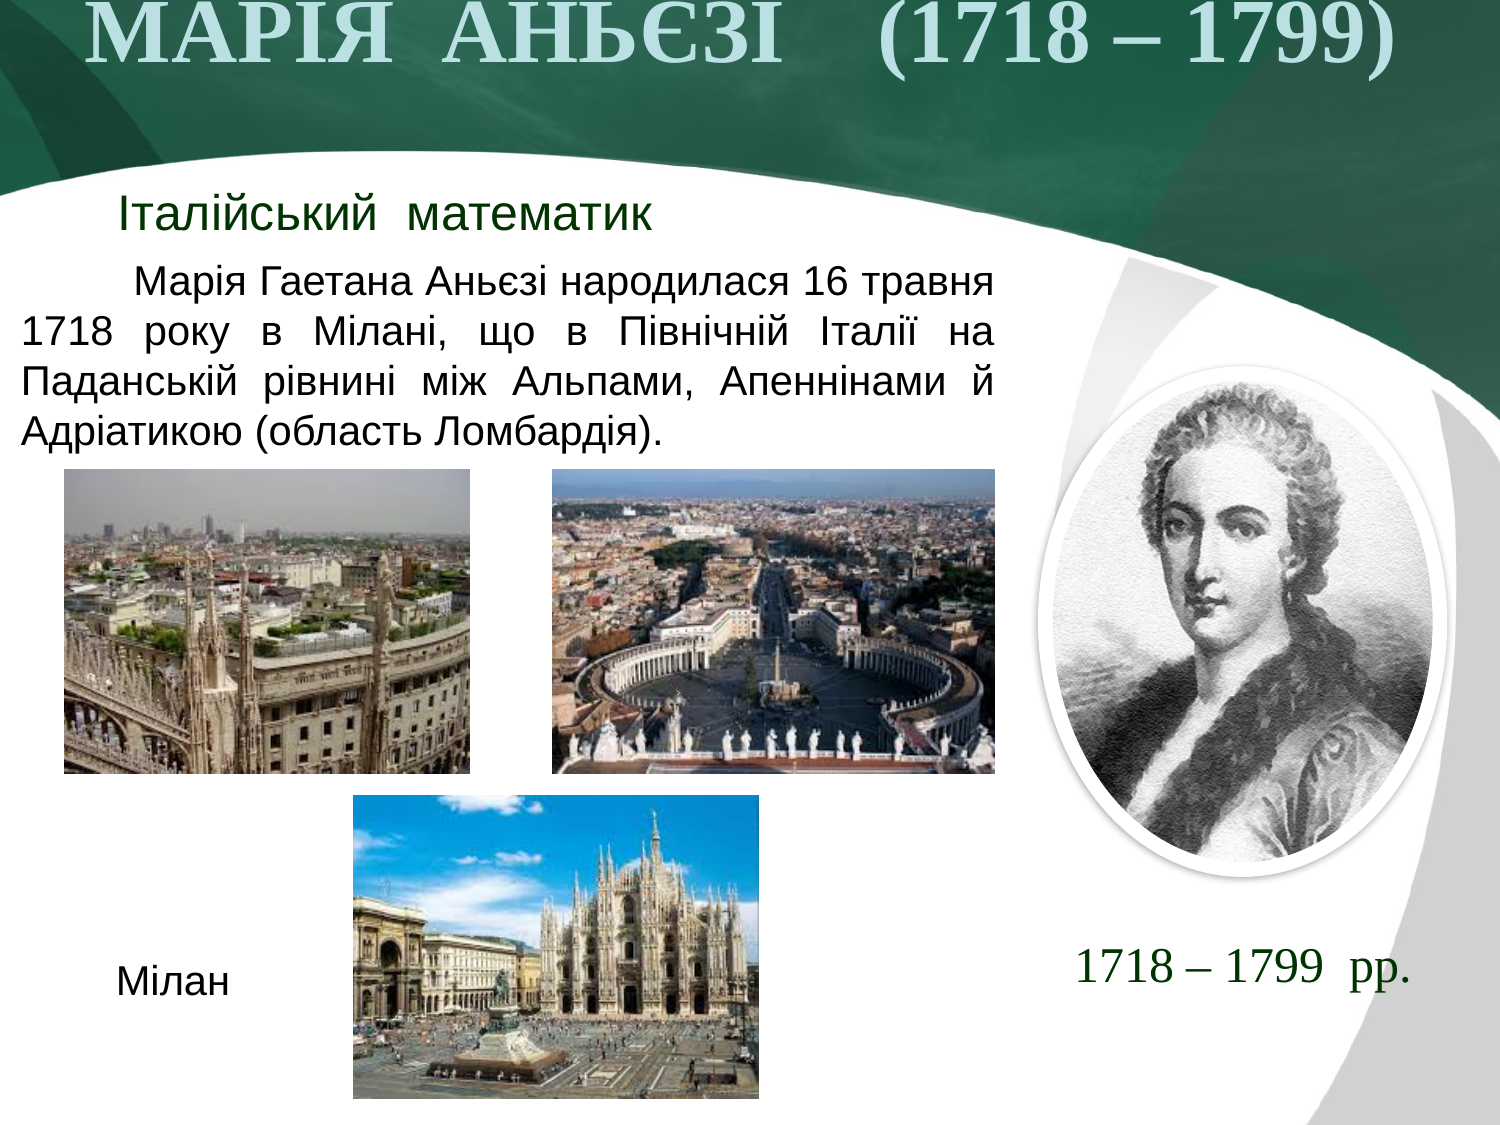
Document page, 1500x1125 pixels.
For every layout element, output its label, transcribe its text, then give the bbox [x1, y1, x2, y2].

text_box Мілан [101, 946, 246, 1012]
list Італійський математик [9, 172, 761, 246]
text_box 1718 – 1799 рр. [1009, 916, 1447, 1012]
picture [0, 0, 1500, 1125]
title МАРІЯ АНЬЄЗІ (1718 – 1799) [67, 0, 1417, 163]
text_box Марія Гаетана Аньєзі народилася 16 травня 1718 року в Мілані, що в Північній Італії на Пaданcькiй piвнинi мiж Альпами, Апеннінами й Адріатикою (область Ломбардія). [5, 246, 1010, 501]
